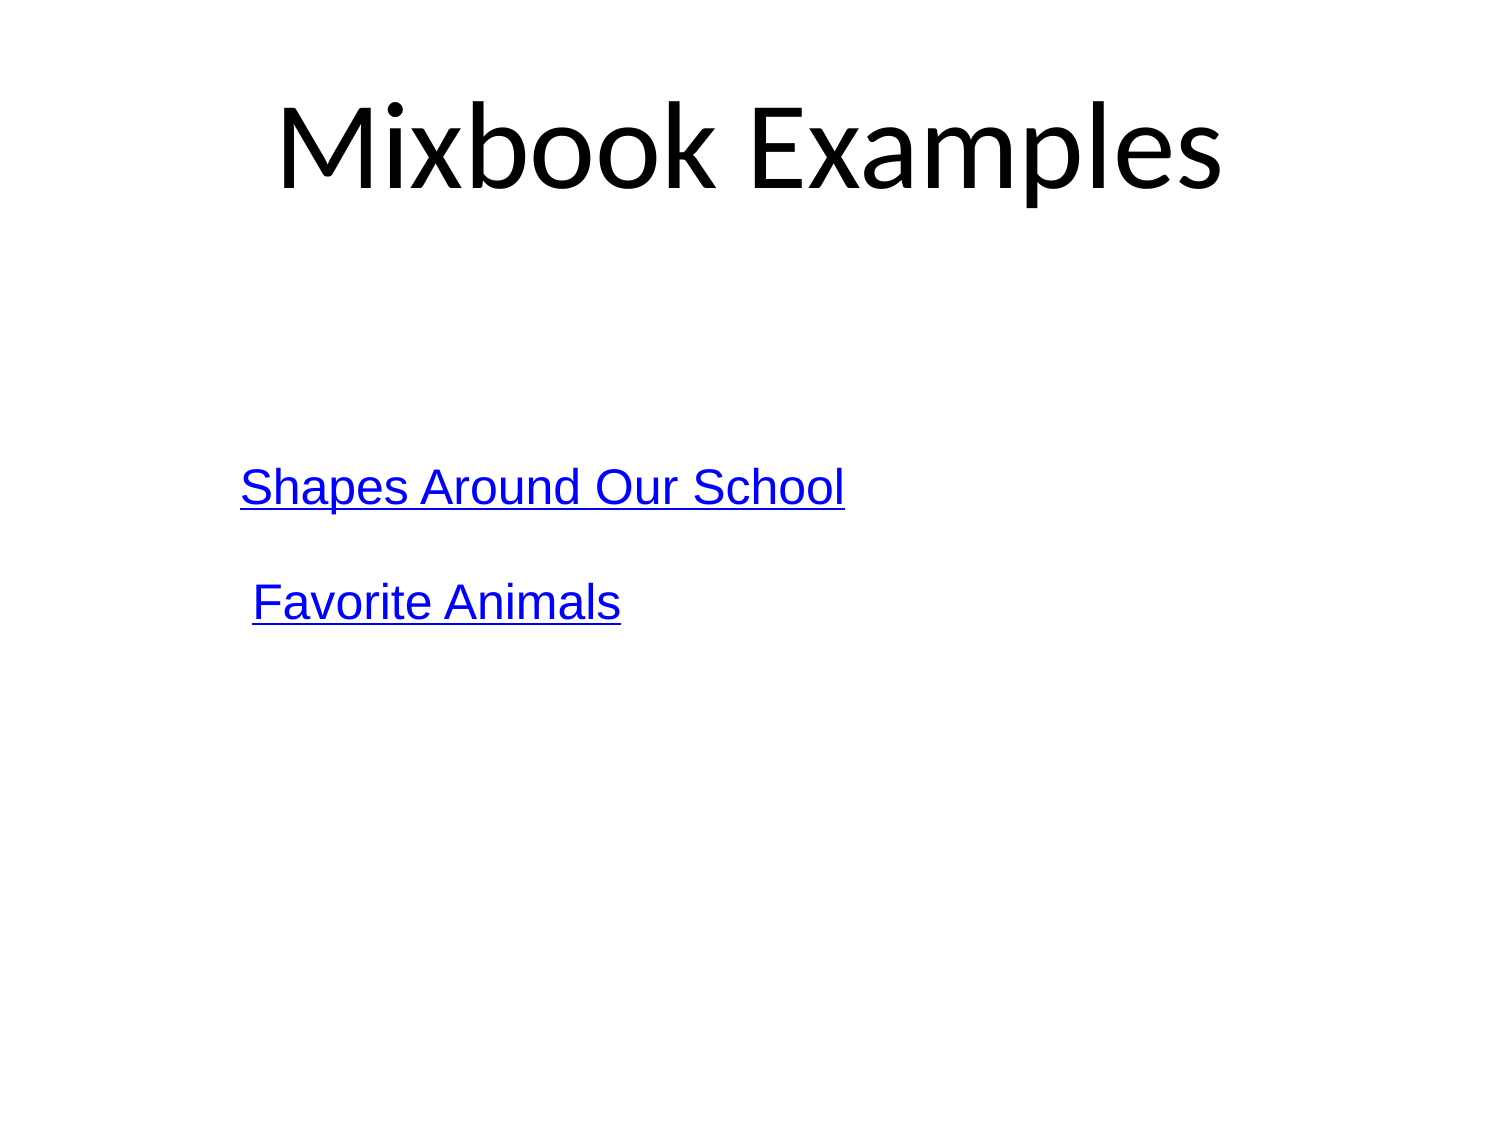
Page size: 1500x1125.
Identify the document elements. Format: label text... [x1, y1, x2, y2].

text_box Shapes Around Our School [224, 387, 1275, 763]
title Mixbook Examples [75, 45, 1425, 233]
text_box Favorite Animals [237, 562, 1200, 698]
